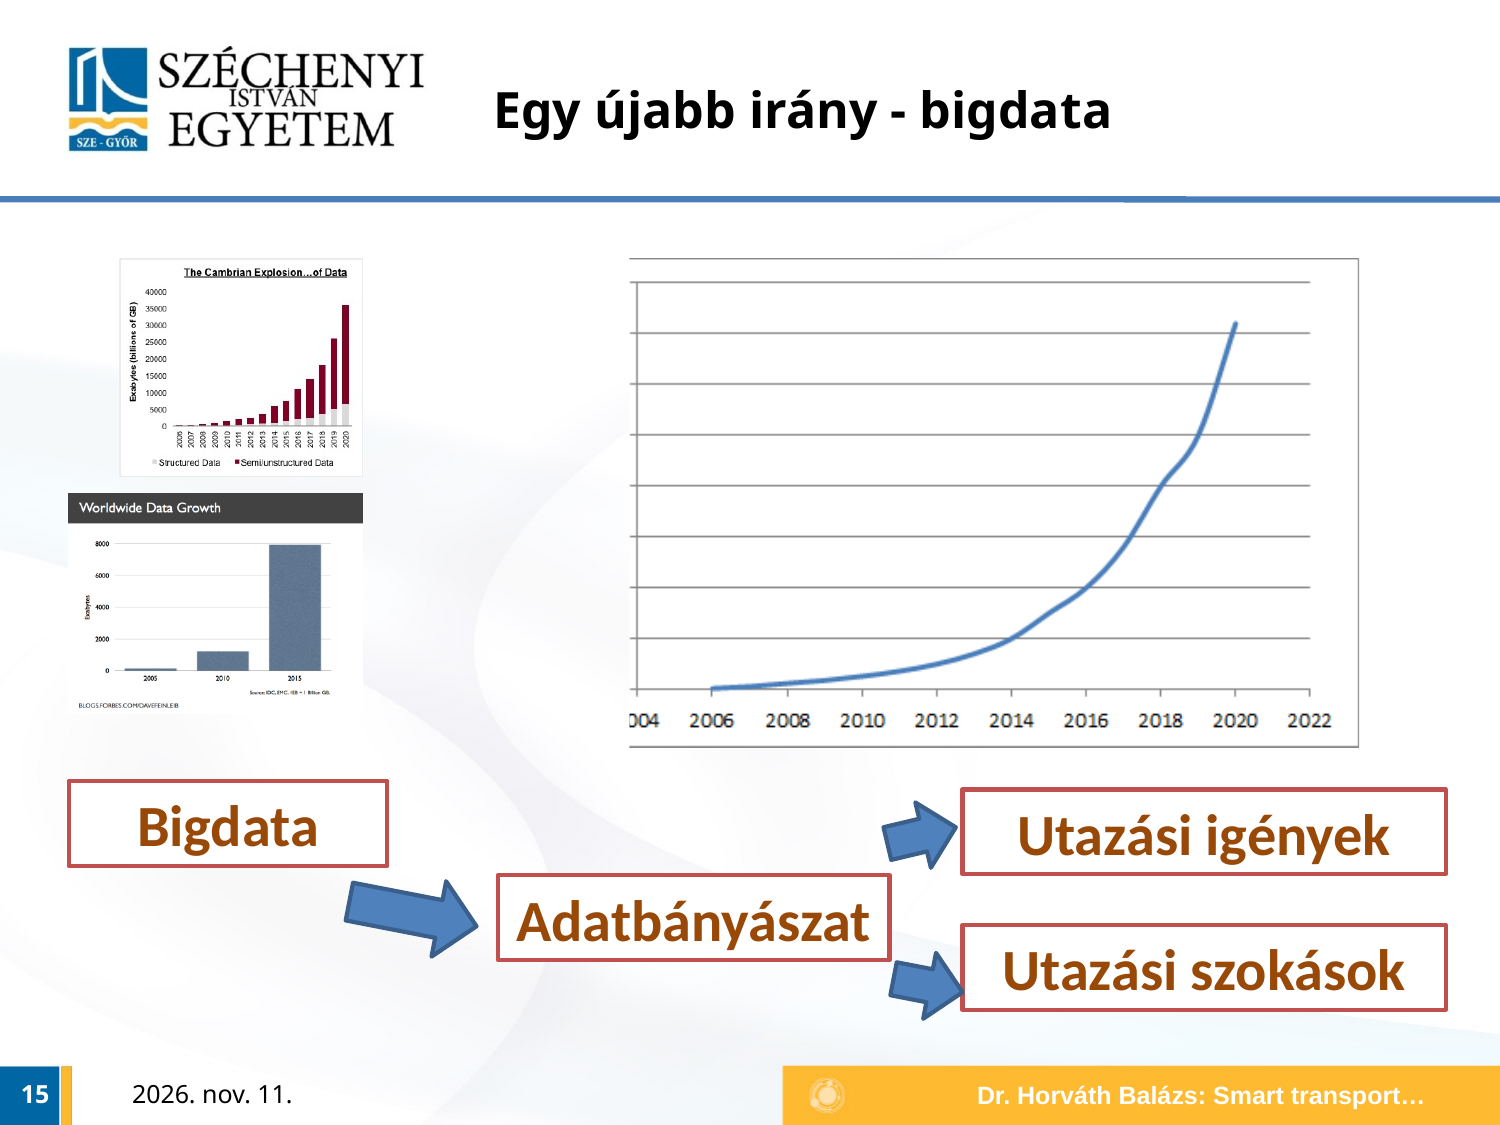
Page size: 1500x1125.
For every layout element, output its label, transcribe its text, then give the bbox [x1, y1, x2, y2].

text_box Utazási igények [960, 787, 1448, 876]
text_box Adatbányászat [496, 873, 892, 962]
text_box [343, 879, 479, 959]
slide_number 15 [0, 1065, 71, 1125]
text_box [888, 950, 965, 1021]
title Egy újabb irány - bigdata [478, 45, 1425, 173]
picture [0, 203, 1500, 1125]
picture [0, 0, 1500, 196]
footer Dr. Horváth Balázs: Smart transport… [878, 1065, 1442, 1125]
text_box [881, 800, 958, 870]
text_box Bigdata [67, 779, 389, 868]
slide_number 2014. szeptember 10. [117, 1065, 550, 1125]
text_box Utazási szokások [960, 923, 1448, 1012]
